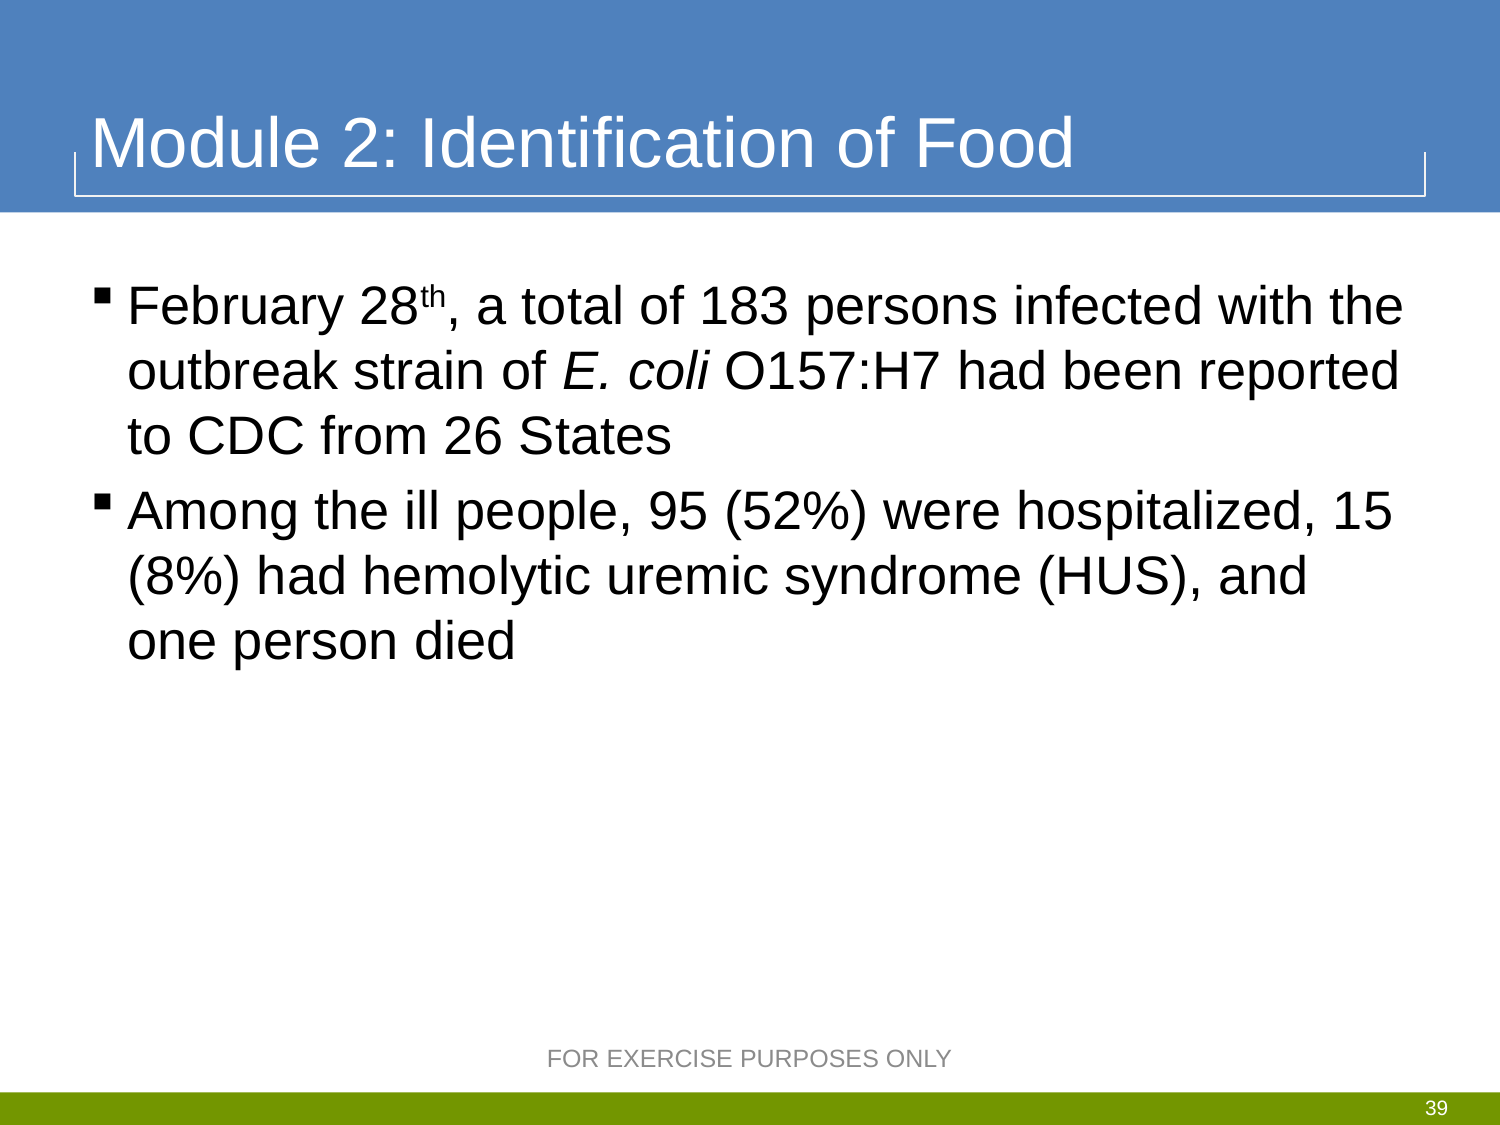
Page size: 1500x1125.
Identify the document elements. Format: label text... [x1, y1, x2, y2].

list February 28th, a total of 183 persons infected with the outbreak strain of E. coli O157:H7 had been reported to CDC from 26 States Among the ill people, 95 (52%) were hospitalized, 15 (8%) had hemolytic uremic syndrome (HUS), and one person died [74, 262, 1426, 1006]
title Module 2: Identification of Food [74, 44, 1426, 233]
footer FOR EXERCISE PURPOSES ONLY [512, 1042, 988, 1103]
